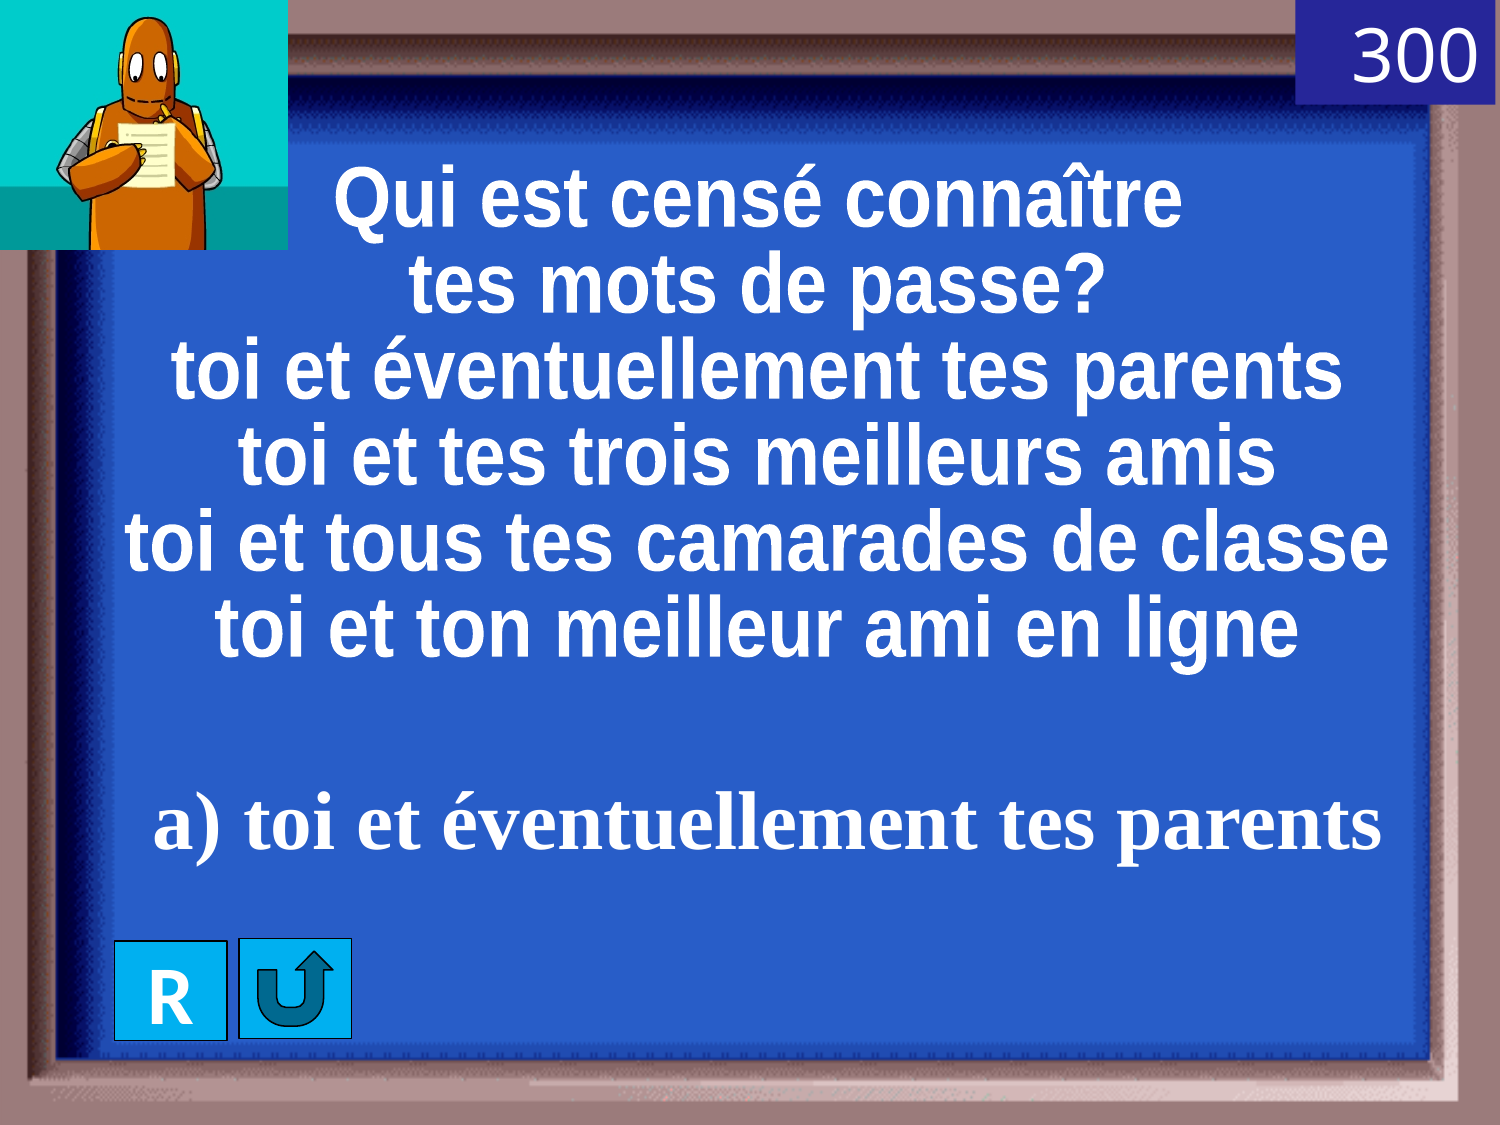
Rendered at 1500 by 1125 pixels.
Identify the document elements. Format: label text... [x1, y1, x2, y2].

text_box 300 [1295, 0, 1496, 105]
text_box [239, 938, 352, 1039]
text_box R [114, 940, 228, 1041]
picture [0, 0, 1500, 1125]
text_box a) toi et éventuellement tes parents [124, 758, 1413, 874]
